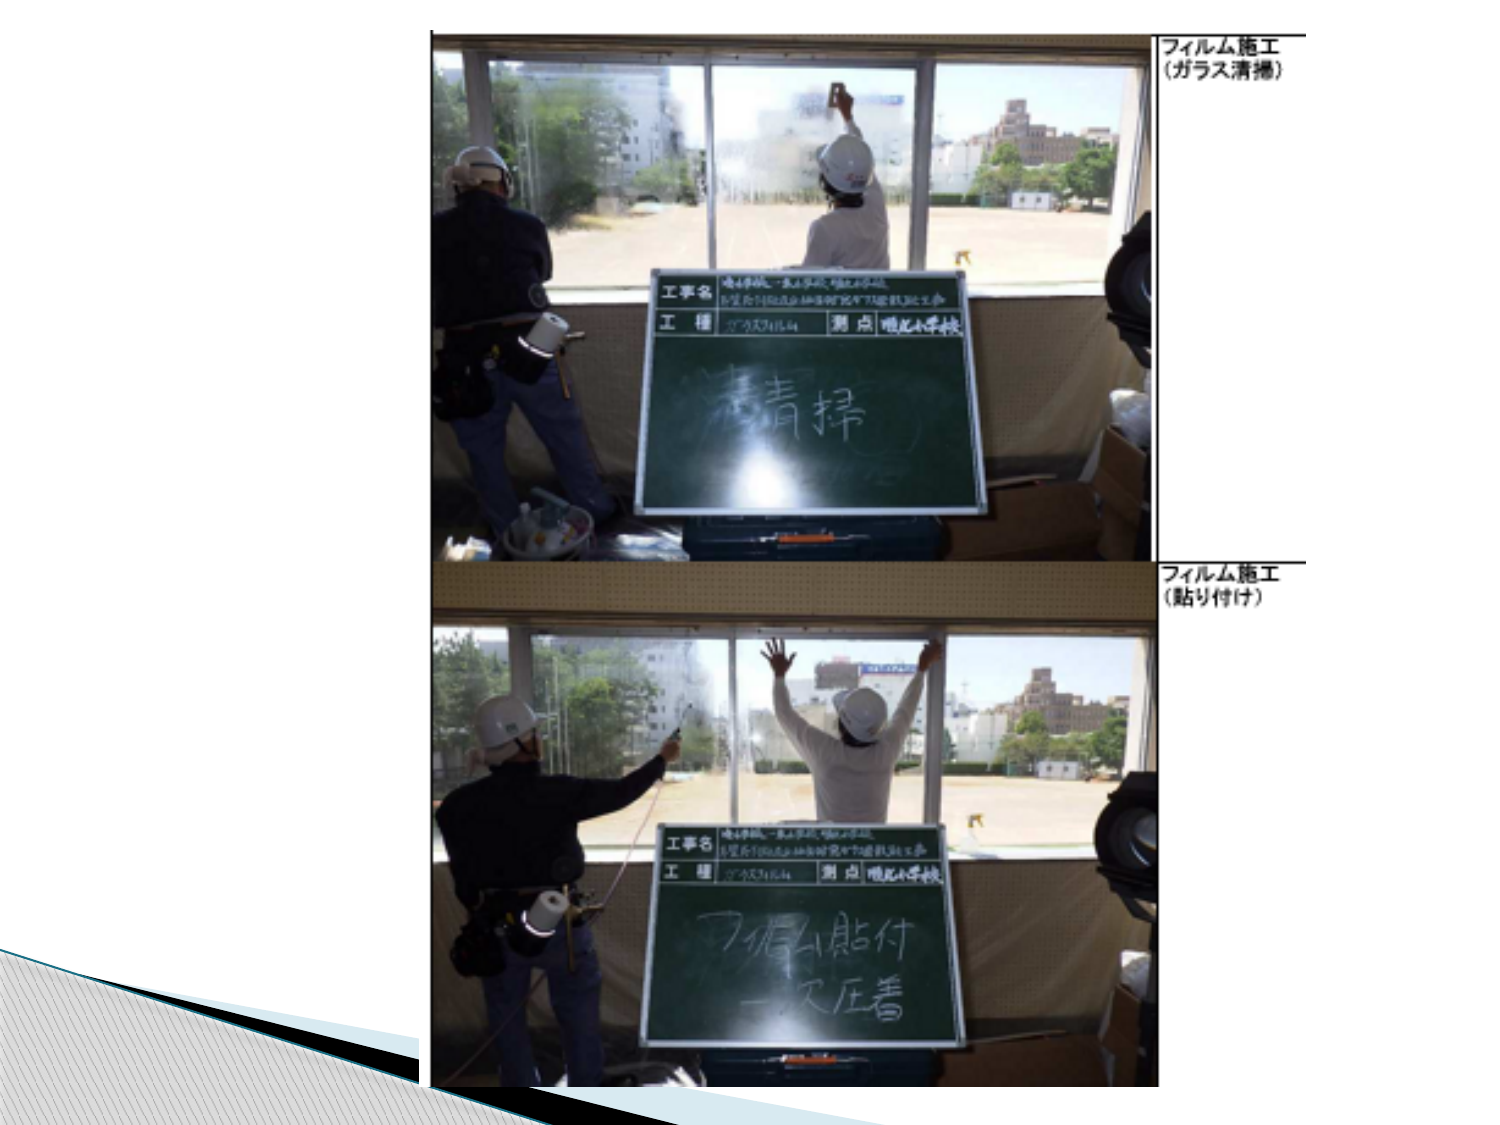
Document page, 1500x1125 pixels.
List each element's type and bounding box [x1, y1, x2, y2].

picture [418, 29, 1306, 1088]
